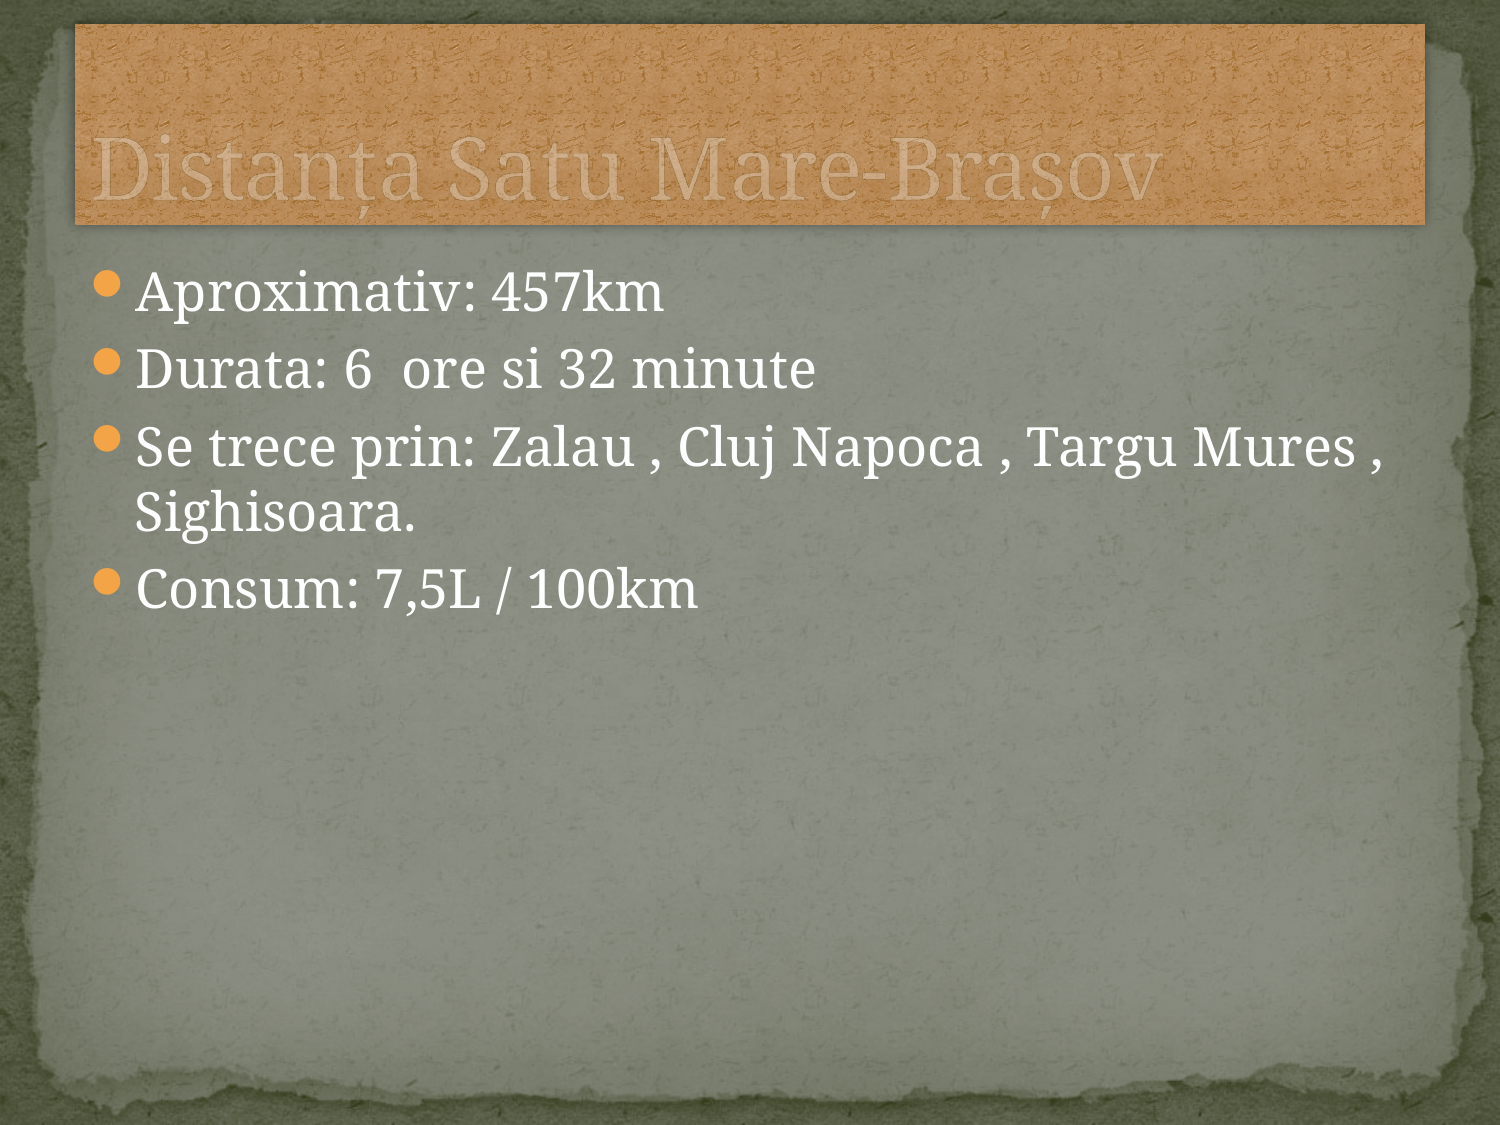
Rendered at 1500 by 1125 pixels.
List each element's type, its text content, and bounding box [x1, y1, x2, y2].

title Distanța Satu Mare-Brașov [74, 24, 1425, 225]
list Aproximativ: 457km Durata: 6 ore si 32 minute Se trece prin: Zalau , Cluj Napoca , Targu Mures , Sighisoara. Consum: 7,5L / 100km [75, 249, 1425, 1000]
